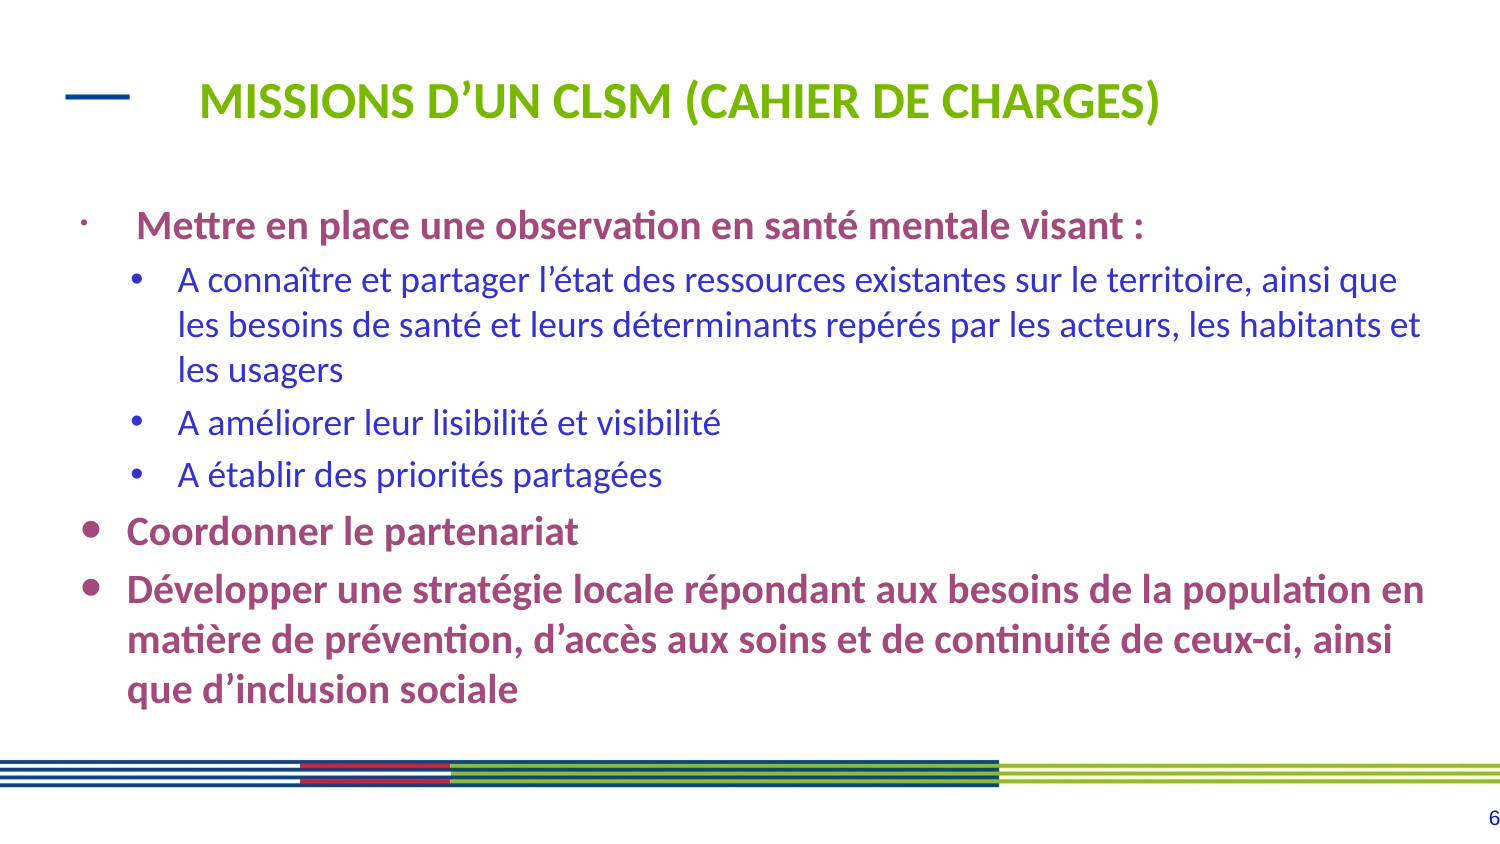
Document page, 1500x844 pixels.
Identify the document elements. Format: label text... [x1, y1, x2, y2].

picture [65, 91, 130, 103]
list Mettre en place une observation en santé mentale visant : A connaître et partager l’état des ressources existantes sur le territoire, ainsi que les besoins de santé et leurs déterminants repérés par les acteurs, les habitants et les usagers A améliorer leur lisibilité et visibilité A établir des priorités partagées Coordonner le partenariat Développer une stratégie locale répondant aux besoins de la population en matière de prévention, d’accès aux soins et de continuité de ceux-ci, ainsi que d’inclusion sociale [64, 190, 1459, 741]
picture [0, 750, 1500, 797]
title Missions d’UN CLSM (CAHIER DE CHARGES) [50, 27, 1388, 168]
